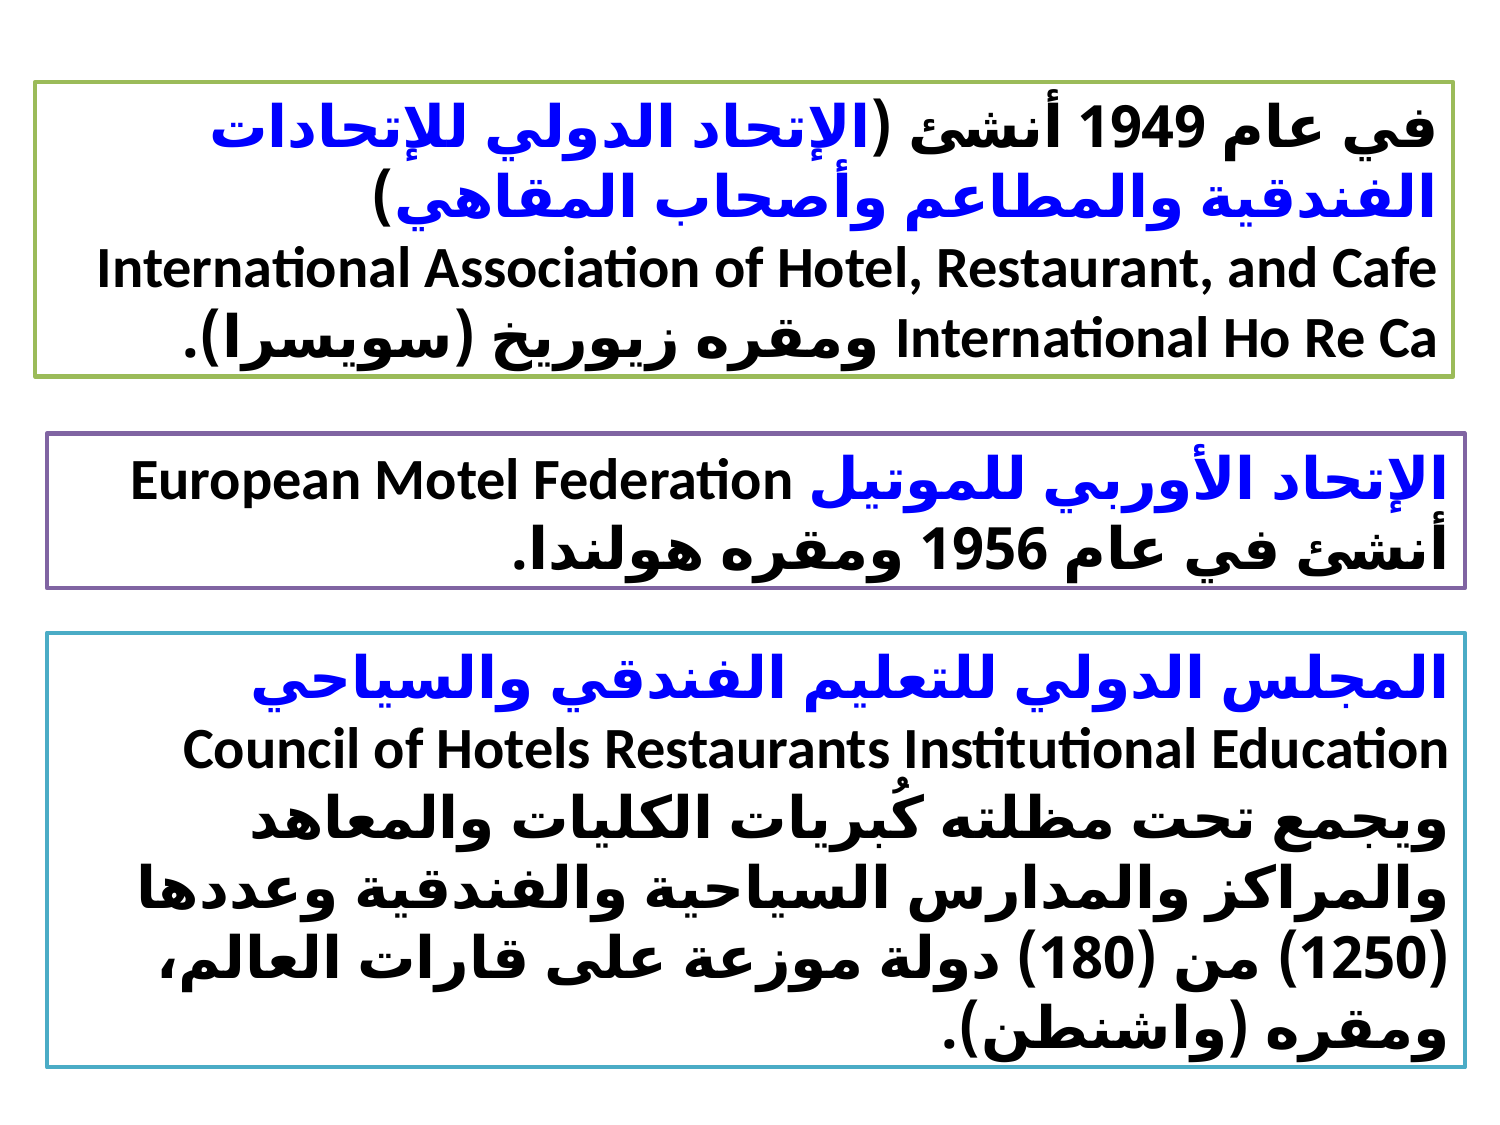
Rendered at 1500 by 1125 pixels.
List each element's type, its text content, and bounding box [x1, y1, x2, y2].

text_box الإتحاد الأوربي للموتيل European Motel Federation أنشئ في عام 1956 ومقره هولندا. [45, 431, 1467, 590]
text_box في عام 1949 أنشئ (الإتحاد الدولي للإتحادات الفندقية والمطاعم وأصحاب المقاهي) International Association of Hotel, Restaurant, and Cafe International Ho Re Ca ومقره زيوريخ (سويسرا). [33, 80, 1455, 379]
text_box المجلس الدولي للتعليم الفندقي والسياحي Council of Hotels Restaurants Institutional Education ويجمع تحت مظلته كُبريات الكليات والمعاهد والمراكز والمدارس السياحية والفندقية وعددها (1250) من (180) دولة موزعة على قارات العالم، ومقره (واشنطن). [45, 631, 1467, 1069]
